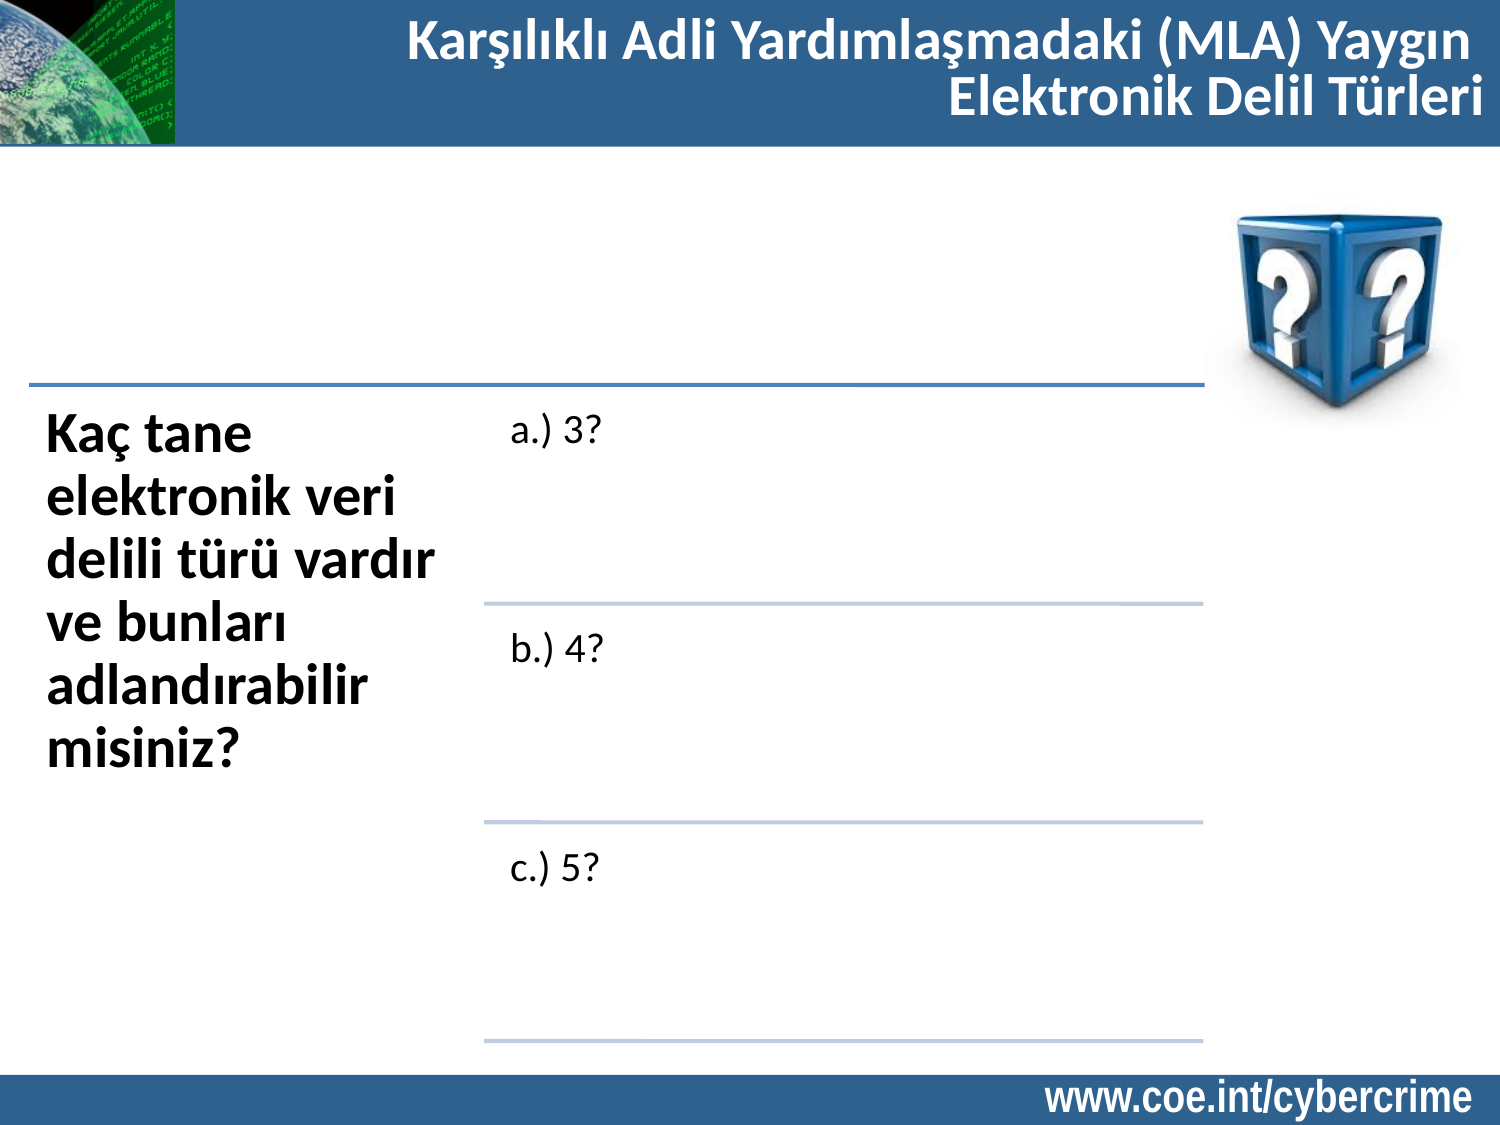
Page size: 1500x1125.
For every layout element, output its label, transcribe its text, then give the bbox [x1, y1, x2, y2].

picture [1189, 154, 1481, 445]
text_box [28, 384, 1205, 1052]
text_box [0, 1073, 1030, 1125]
picture [0, 0, 175, 144]
text_box www.coe.int/cybercrime [1030, 1059, 1500, 1125]
text_box Karşılıklı Adli Yardımlaşmadaki (MLA) Yaygın Elektronik Delil Türleri [177, 0, 1500, 149]
